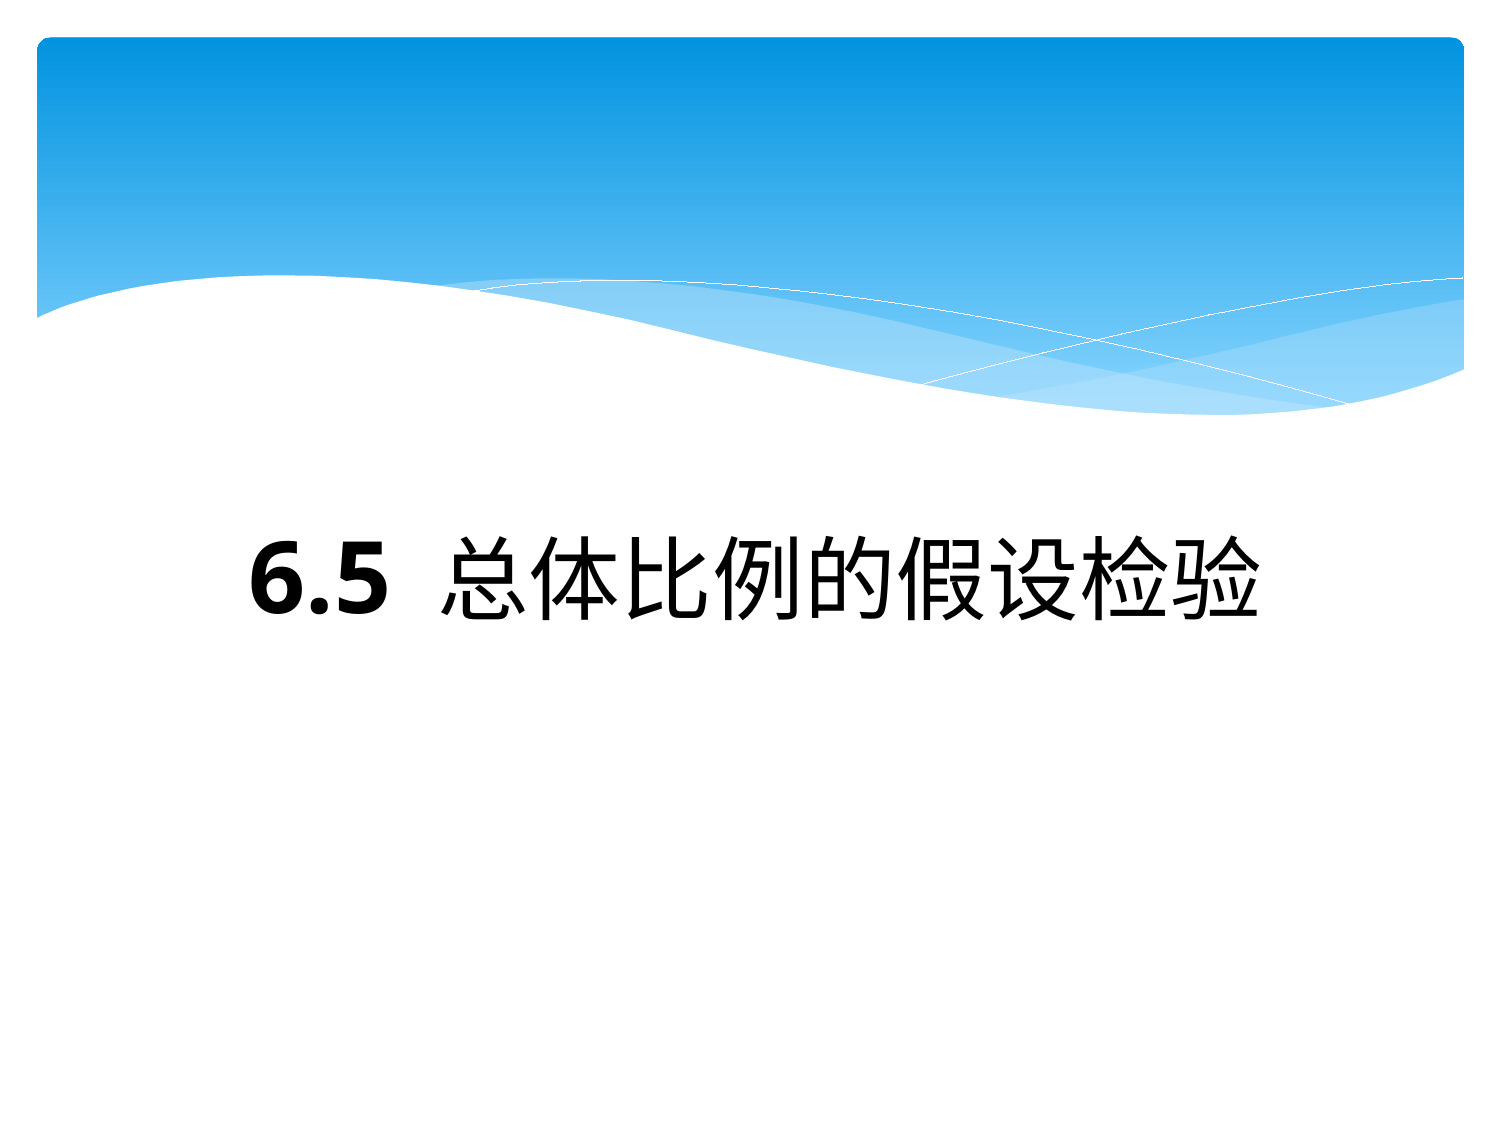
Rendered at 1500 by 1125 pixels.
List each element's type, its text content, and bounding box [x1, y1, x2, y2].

list 6.5 总体比例的假设检验 [112, 290, 1400, 857]
